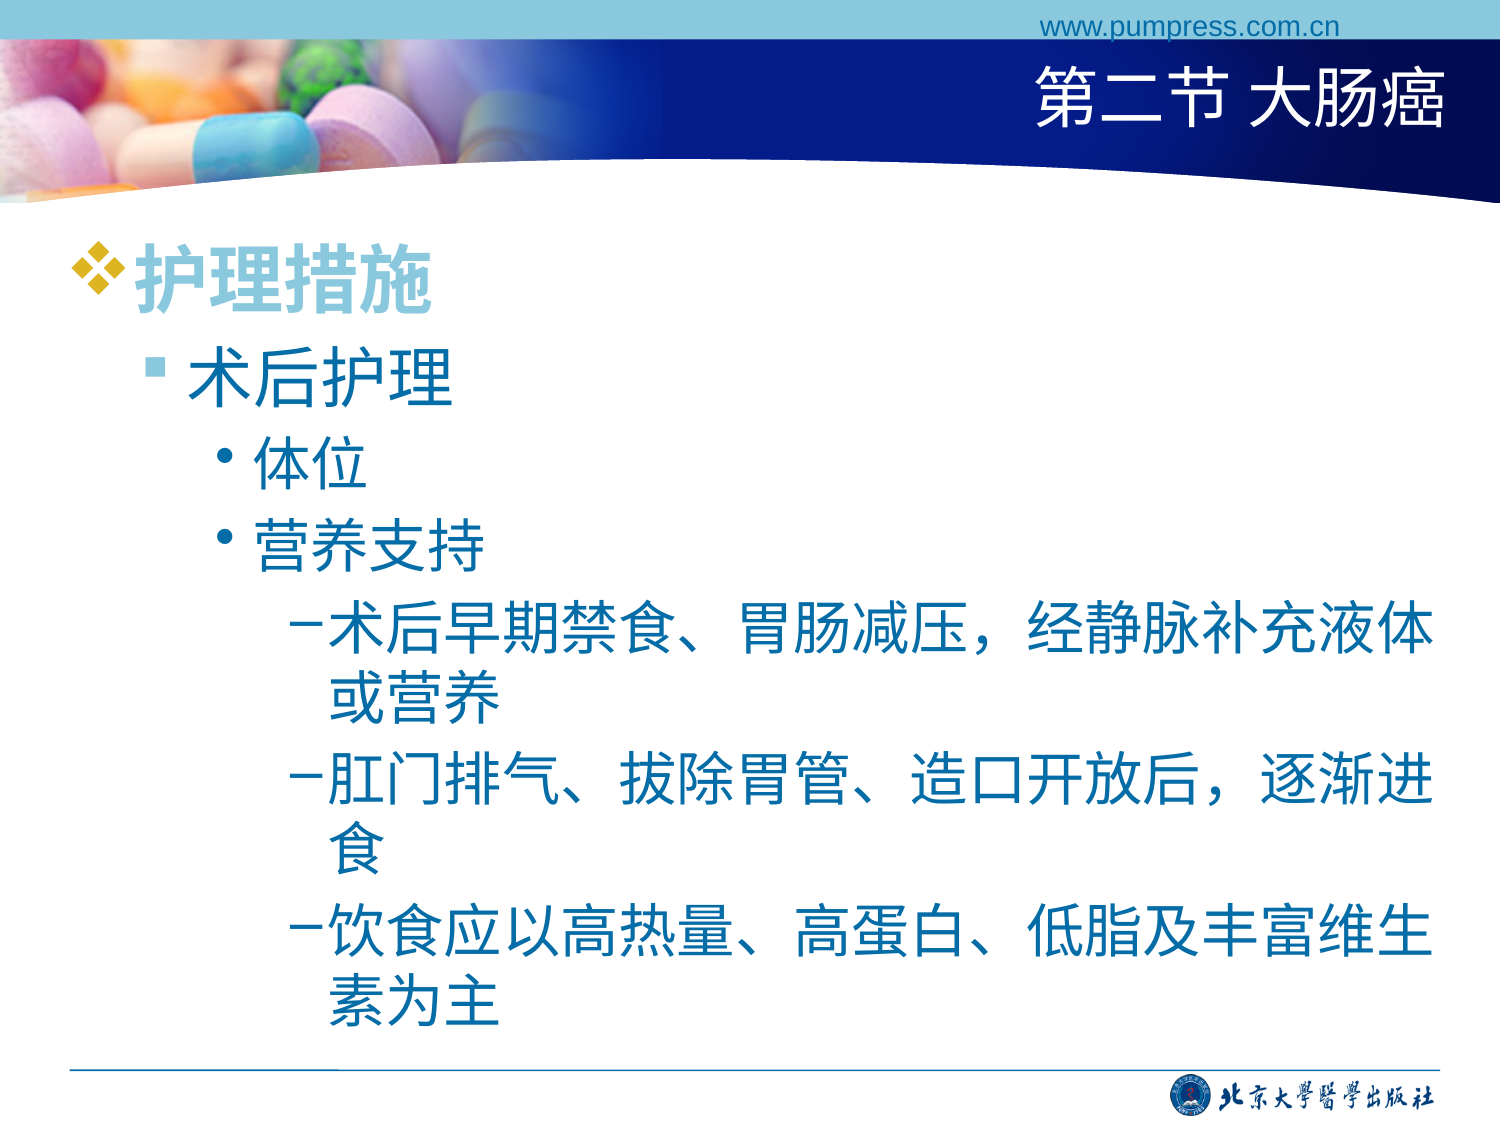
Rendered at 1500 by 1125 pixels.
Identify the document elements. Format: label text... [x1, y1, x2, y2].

slide_number www.pumpress.com.cn [1025, 0, 1463, 38]
title 第二节 大肠癌 [137, 49, 1463, 143]
list 护理措施 术后护理 体位 营养支持 术后早期禁食、胃肠减压，经静脉补充液体或营养 肛门排气、拔除胃管、造口开放后，逐渐进食 饮食应以高热量、高蛋白、低脂及丰富维生素为主 [49, 224, 1463, 1026]
picture [0, 40, 1500, 203]
picture [1170, 1074, 1436, 1118]
